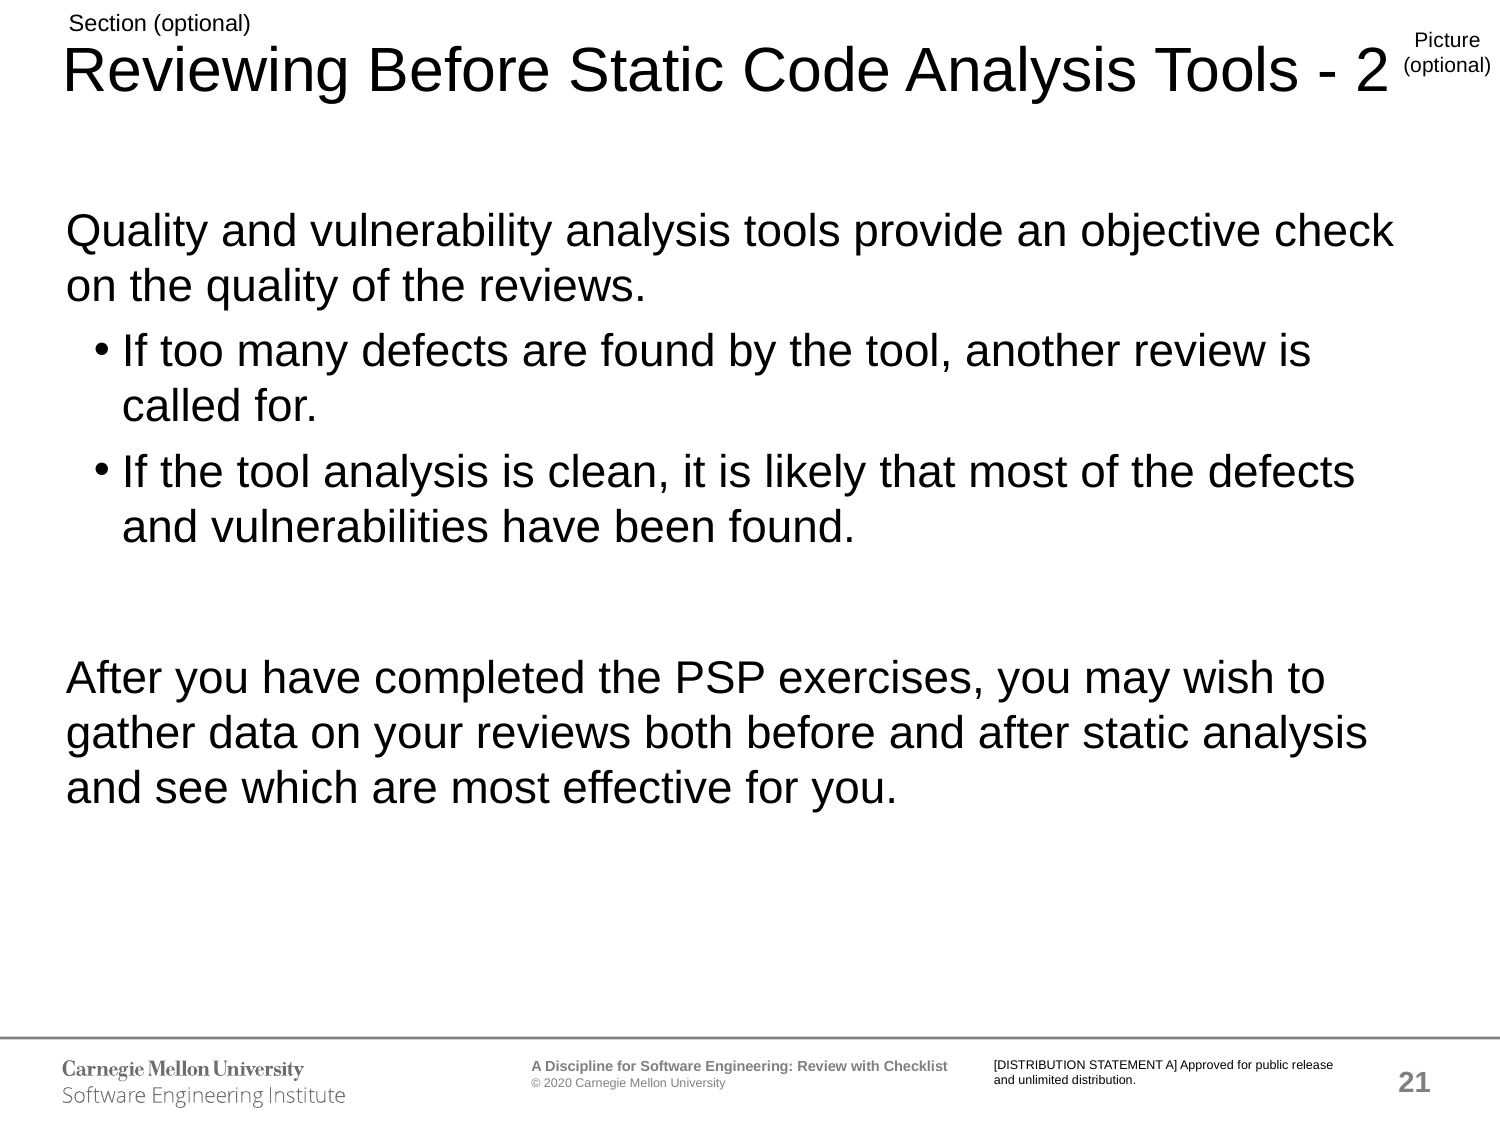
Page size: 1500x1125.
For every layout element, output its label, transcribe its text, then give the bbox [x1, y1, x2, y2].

list Quality and vulnerability analysis tools provide an objective check on the quality of the reviews. If too many defects are found by the tool, another review is called for. If the tool analysis is clean, it is likely that most of the defects and vulnerabilities have been found. After you have completed the PSP exercises, you may wish to gather data on your reviews both before and after static analysis and see which are most effective for you. [65, 200, 1431, 1024]
title Reviewing Before Static Code Analysis Tools - 2 [62, 37, 1472, 182]
